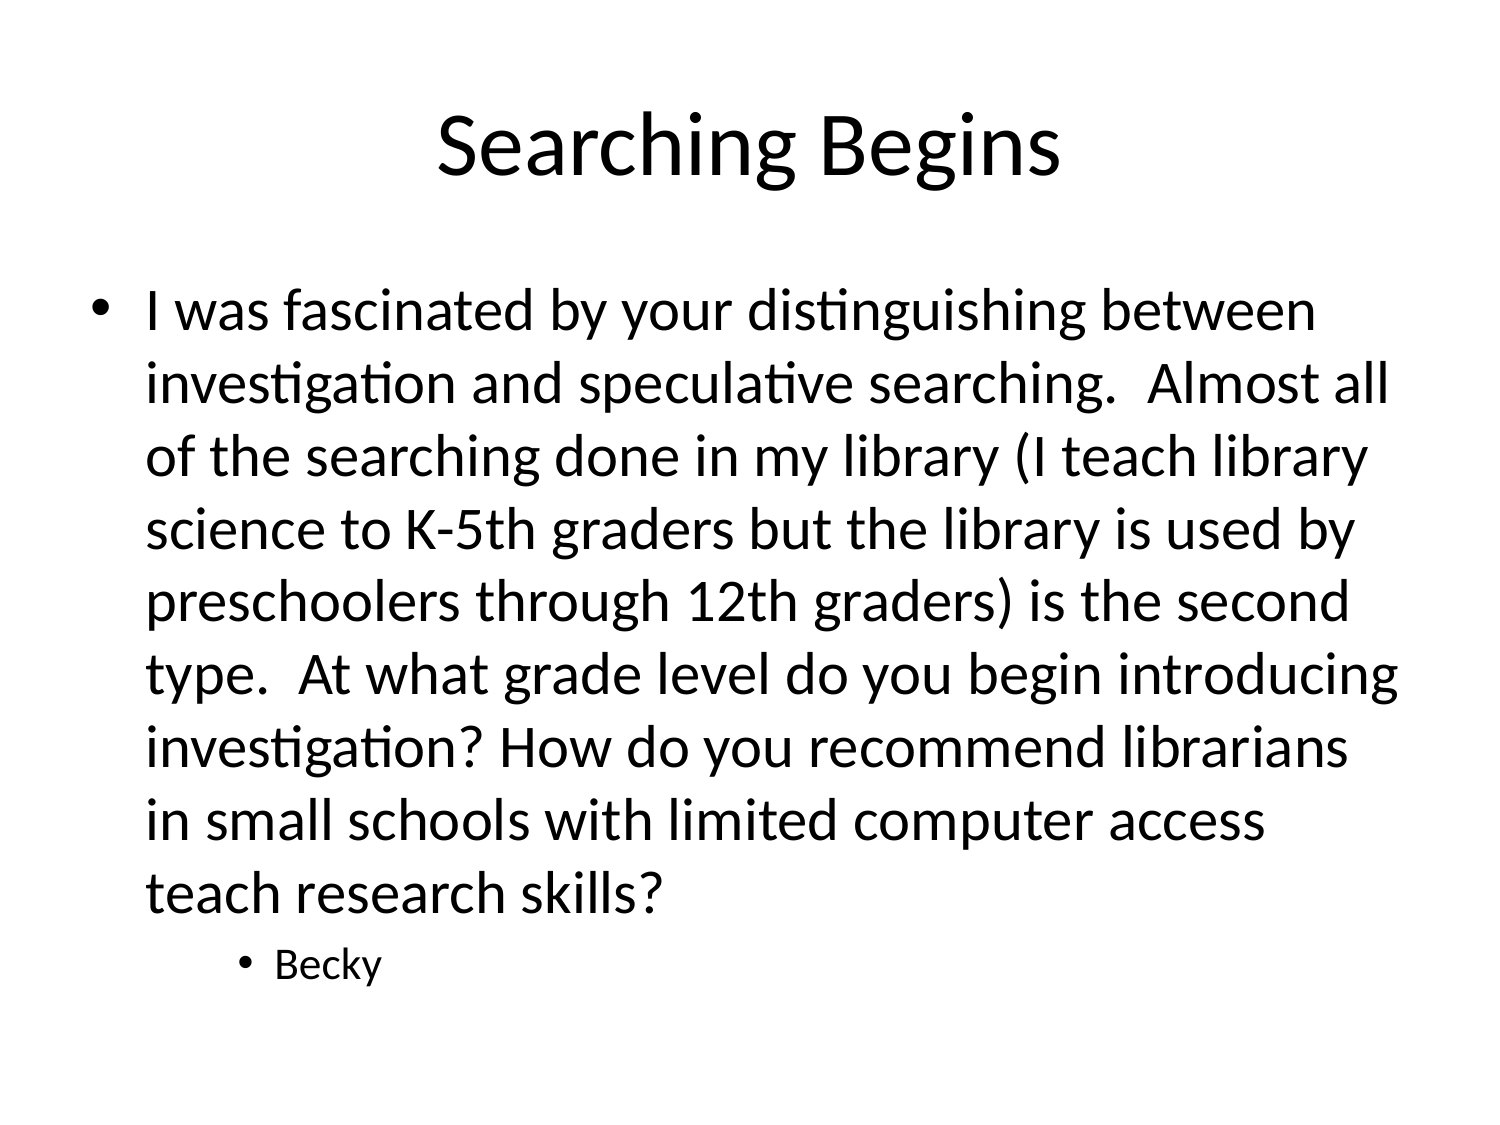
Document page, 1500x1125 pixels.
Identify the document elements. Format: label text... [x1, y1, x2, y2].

list I was fascinated by your distinguishing between investigation and speculative searching. Almost all of the searching done in my library (I teach library science to K-5th graders but the library is used by preschoolers through 12th graders) is the second type. At what grade level do you begin introducing investigation? How do you recommend librarians in small schools with limited computer access teach research skills? Becky [75, 262, 1425, 1005]
title Searching Begins [75, 45, 1425, 233]
